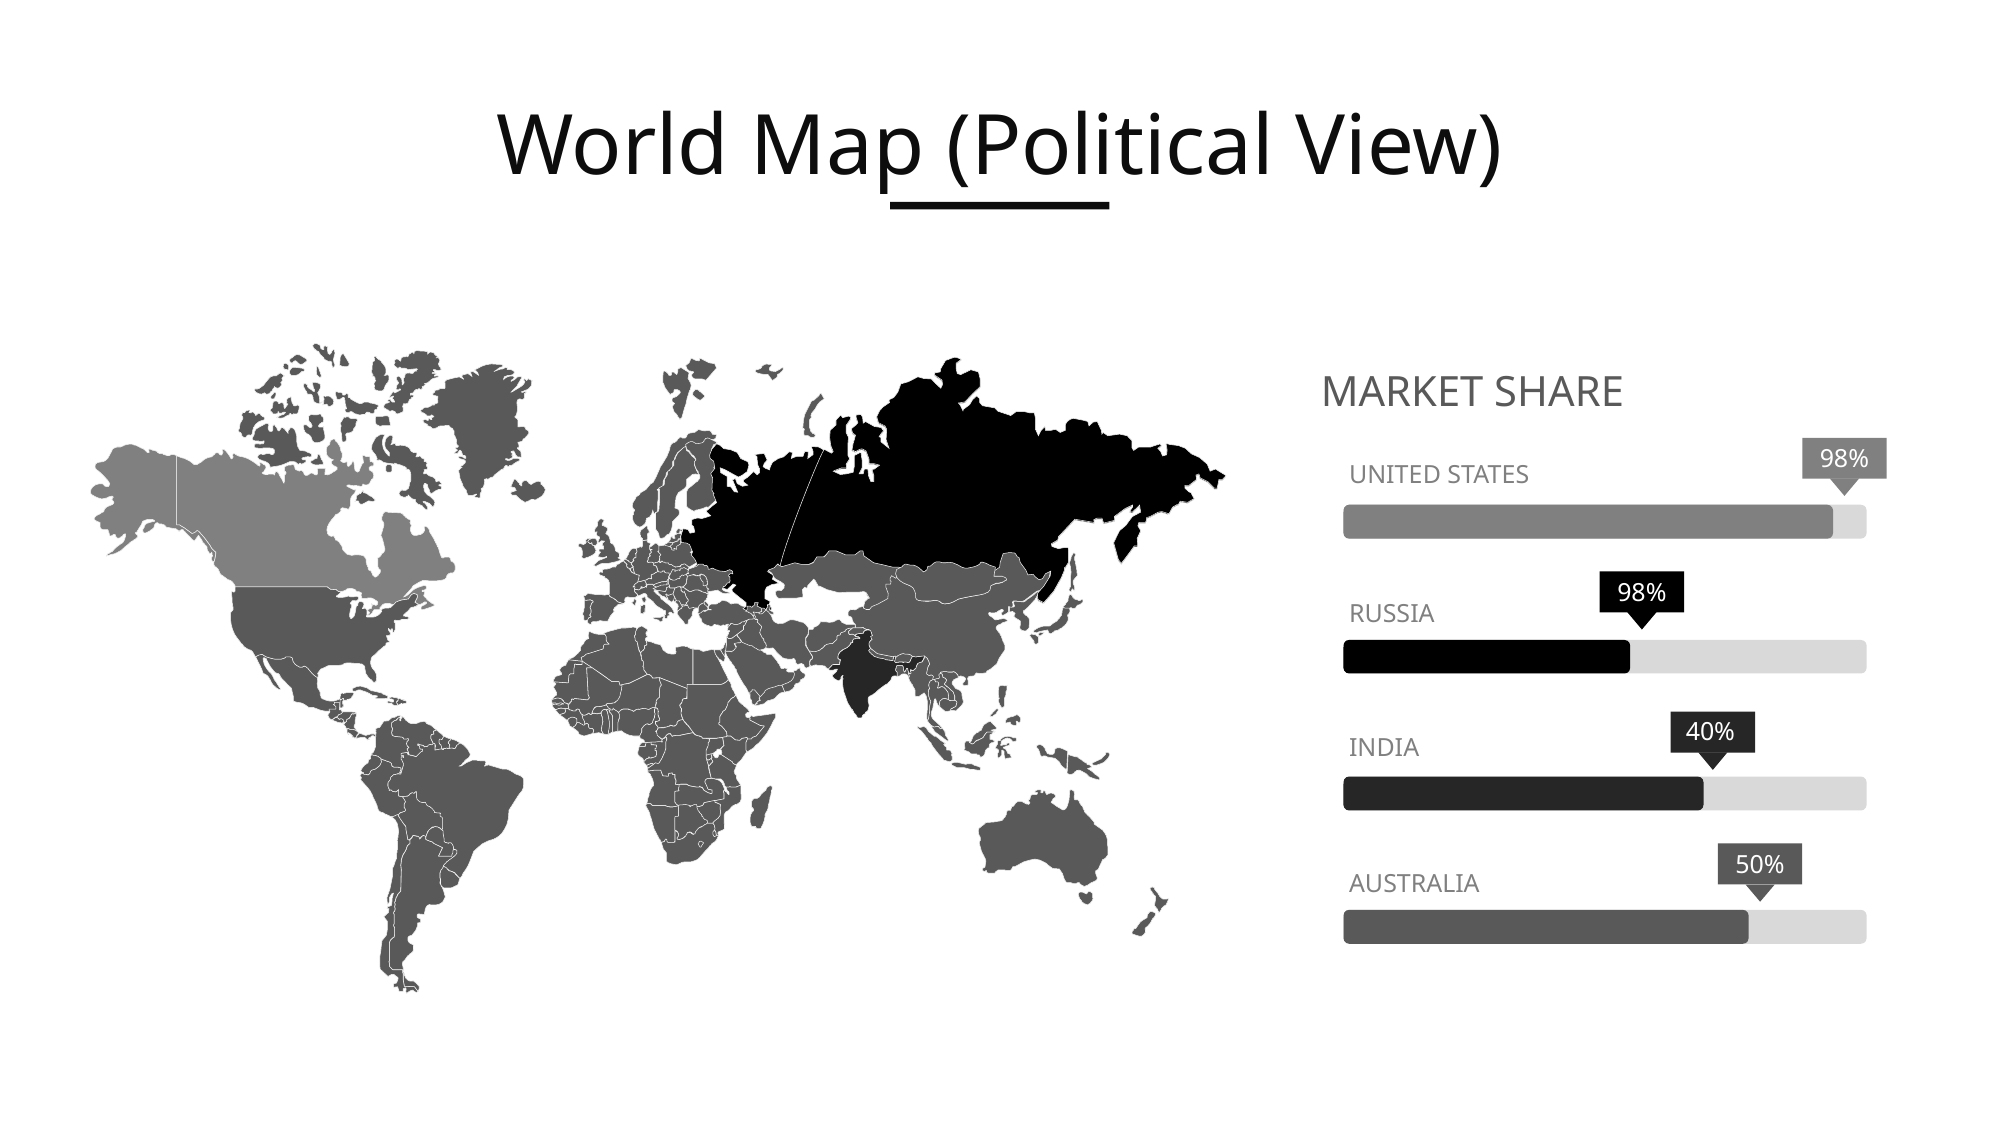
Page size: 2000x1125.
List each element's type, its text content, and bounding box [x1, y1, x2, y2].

text_box [254, 372, 285, 395]
text_box [848, 627, 870, 636]
text_box [632, 429, 717, 528]
text_box [664, 542, 672, 547]
text_box MARKET SHARE [1320, 343, 1912, 437]
text_box [588, 538, 598, 546]
text_box [896, 666, 909, 677]
text_box [1343, 504, 1834, 539]
text_box [90, 444, 216, 562]
text_box 98% [1606, 576, 1678, 631]
text_box 50% [1724, 840, 1796, 895]
text_box [1032, 608, 1070, 634]
text_box [255, 655, 328, 711]
text_box [964, 731, 995, 758]
text_box [1005, 714, 1021, 726]
text_box [1829, 478, 1860, 496]
text_box [1343, 909, 1749, 944]
text_box [677, 606, 698, 624]
text_box [745, 602, 762, 616]
text_box [420, 363, 533, 498]
text_box [939, 698, 957, 712]
text_box [653, 616, 665, 623]
text_box [667, 595, 675, 603]
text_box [551, 625, 776, 865]
text_box [686, 564, 733, 594]
text_box [635, 581, 647, 590]
text_box [673, 586, 689, 606]
text_box [354, 490, 376, 505]
text_box [653, 561, 689, 574]
text_box 98% [1808, 442, 1880, 497]
text_box [1670, 711, 1674, 753]
text_box [289, 354, 307, 365]
text_box [593, 518, 622, 567]
text_box [936, 674, 954, 700]
text_box [971, 721, 997, 743]
text_box [657, 543, 696, 568]
text_box [676, 601, 682, 612]
text_box [1009, 592, 1037, 631]
text_box [1625, 639, 1867, 674]
text_box [385, 464, 392, 473]
text_box [646, 571, 669, 586]
text_box [371, 356, 389, 391]
text_box [682, 588, 709, 609]
text_box [1754, 895, 1766, 902]
text_box [375, 415, 391, 427]
text_box [802, 393, 825, 438]
text_box [780, 357, 1227, 603]
text_box [289, 367, 305, 376]
text_box [252, 423, 312, 468]
text_box [685, 437, 717, 512]
text_box [1069, 552, 1078, 592]
text_box [640, 526, 650, 541]
text_box [1829, 504, 1867, 539]
text_box [1067, 754, 1100, 780]
text_box [697, 603, 709, 614]
text_box [698, 600, 753, 624]
text_box [371, 434, 442, 510]
text_box [662, 367, 692, 420]
text_box [383, 350, 442, 415]
text_box [995, 736, 1017, 760]
text_box [951, 762, 981, 771]
text_box [653, 582, 670, 592]
text_box [738, 620, 748, 624]
text_box [766, 604, 774, 615]
text_box [641, 596, 647, 604]
text_box [682, 575, 709, 595]
text_box [238, 410, 265, 438]
text_box [283, 363, 289, 371]
text_box [917, 726, 953, 762]
text_box AUSTRALIA [1341, 860, 1603, 920]
text_box [806, 619, 855, 652]
text_box [828, 630, 925, 718]
text_box [927, 680, 949, 729]
text_box [623, 559, 634, 570]
text_box [1802, 437, 1887, 479]
text_box [657, 587, 674, 600]
text_box [303, 414, 325, 443]
text_box [335, 391, 379, 415]
text_box [1796, 843, 1803, 885]
text_box [908, 658, 933, 720]
text_box [895, 561, 1007, 604]
text_box [931, 726, 949, 742]
text_box [1746, 711, 1756, 753]
text_box [310, 454, 324, 465]
text_box [668, 533, 682, 543]
text_box [337, 692, 354, 700]
text_box INDIA [1341, 723, 1603, 784]
text_box [676, 528, 683, 535]
text_box [681, 443, 823, 610]
text_box [1744, 909, 1867, 944]
text_box [582, 599, 593, 622]
text_box [668, 567, 689, 581]
text_box [1706, 762, 1720, 770]
text_box [941, 672, 964, 711]
text_box [631, 598, 637, 606]
text_box [510, 479, 546, 503]
text_box [599, 560, 638, 604]
text_box [746, 618, 758, 624]
text_box [692, 389, 705, 401]
text_box [316, 366, 322, 378]
text_box [989, 708, 999, 717]
text_box [322, 396, 334, 407]
text_box [270, 392, 276, 399]
text_box UNITED STATES [1341, 450, 1603, 511]
text_box World Map (Political View) [0, 96, 2000, 187]
text_box [270, 396, 300, 419]
text_box [668, 575, 687, 588]
text_box [699, 574, 708, 586]
text_box [781, 668, 794, 685]
text_box [1343, 639, 1631, 674]
text_box [655, 446, 698, 539]
text_box [647, 543, 660, 563]
text_box [670, 540, 681, 551]
text_box [339, 353, 350, 367]
text_box [685, 358, 717, 381]
text_box [578, 538, 597, 559]
text_box [753, 609, 813, 669]
text_box [312, 343, 335, 368]
text_box [1078, 891, 1094, 905]
text_box [998, 685, 1008, 709]
text_box [1132, 911, 1156, 937]
text_box [632, 540, 658, 582]
text_box [768, 550, 899, 610]
text_box [895, 654, 912, 662]
text_box [888, 200, 1111, 211]
text_box [978, 789, 1108, 887]
text_box [1036, 744, 1068, 771]
text_box [1063, 594, 1083, 609]
text_box RUSSIA [1341, 590, 1603, 651]
text_box [583, 593, 623, 624]
text_box [848, 553, 1050, 686]
text_box [653, 579, 668, 587]
text_box [1092, 752, 1110, 766]
text_box [755, 363, 784, 381]
text_box [1717, 843, 1724, 885]
text_box [230, 586, 419, 683]
text_box [635, 585, 675, 619]
text_box [625, 548, 638, 563]
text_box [327, 702, 524, 994]
text_box [388, 696, 399, 700]
text_box [1599, 571, 1685, 613]
text_box [1700, 776, 1867, 811]
text_box [340, 416, 358, 442]
text_box [352, 686, 388, 699]
text_box [1149, 886, 1169, 913]
text_box [177, 439, 456, 616]
text_box [1029, 633, 1039, 645]
text_box [869, 649, 893, 660]
text_box [781, 667, 806, 693]
text_box 40% [1674, 708, 1746, 762]
text_box [1343, 776, 1704, 811]
text_box [303, 382, 323, 404]
text_box [640, 604, 646, 615]
text_box [810, 629, 858, 669]
